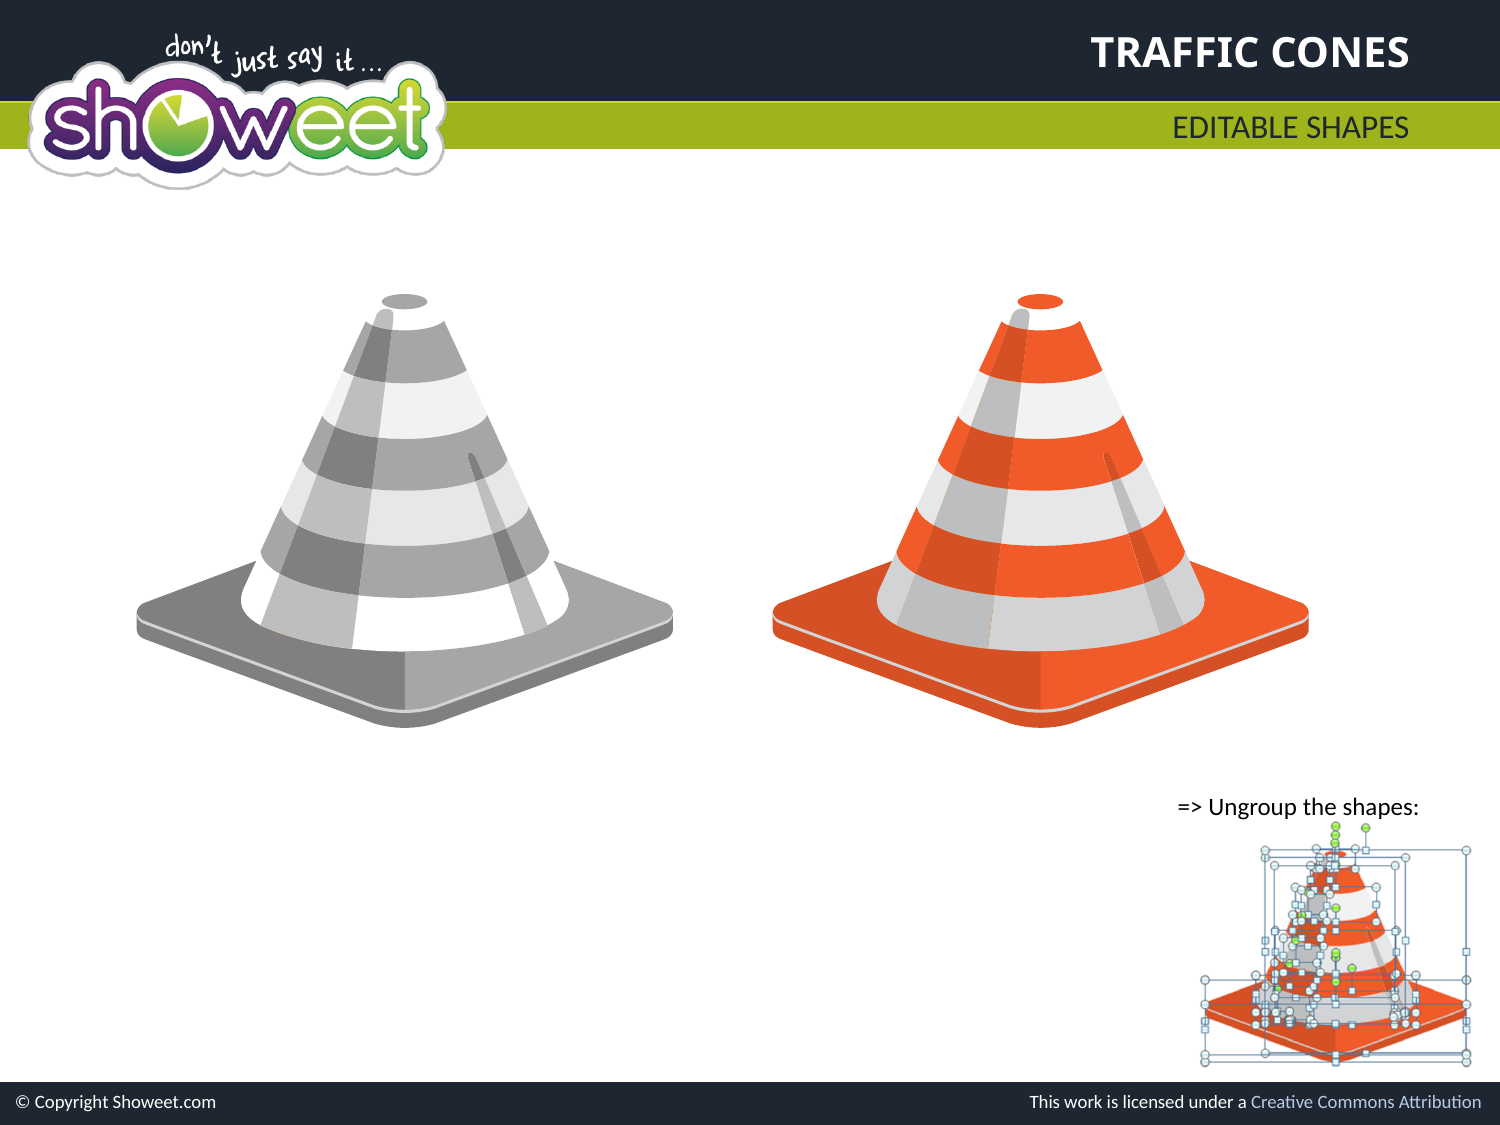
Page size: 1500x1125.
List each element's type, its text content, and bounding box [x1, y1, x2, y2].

title Traffic Cones [478, 0, 1425, 102]
picture [1177, 813, 1494, 1078]
text_box => Ungroup the shapes: [1163, 783, 1436, 829]
subtitle Editable Shapes [478, 102, 1425, 149]
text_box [136, 290, 674, 729]
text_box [772, 290, 1309, 728]
picture [18, 30, 455, 192]
